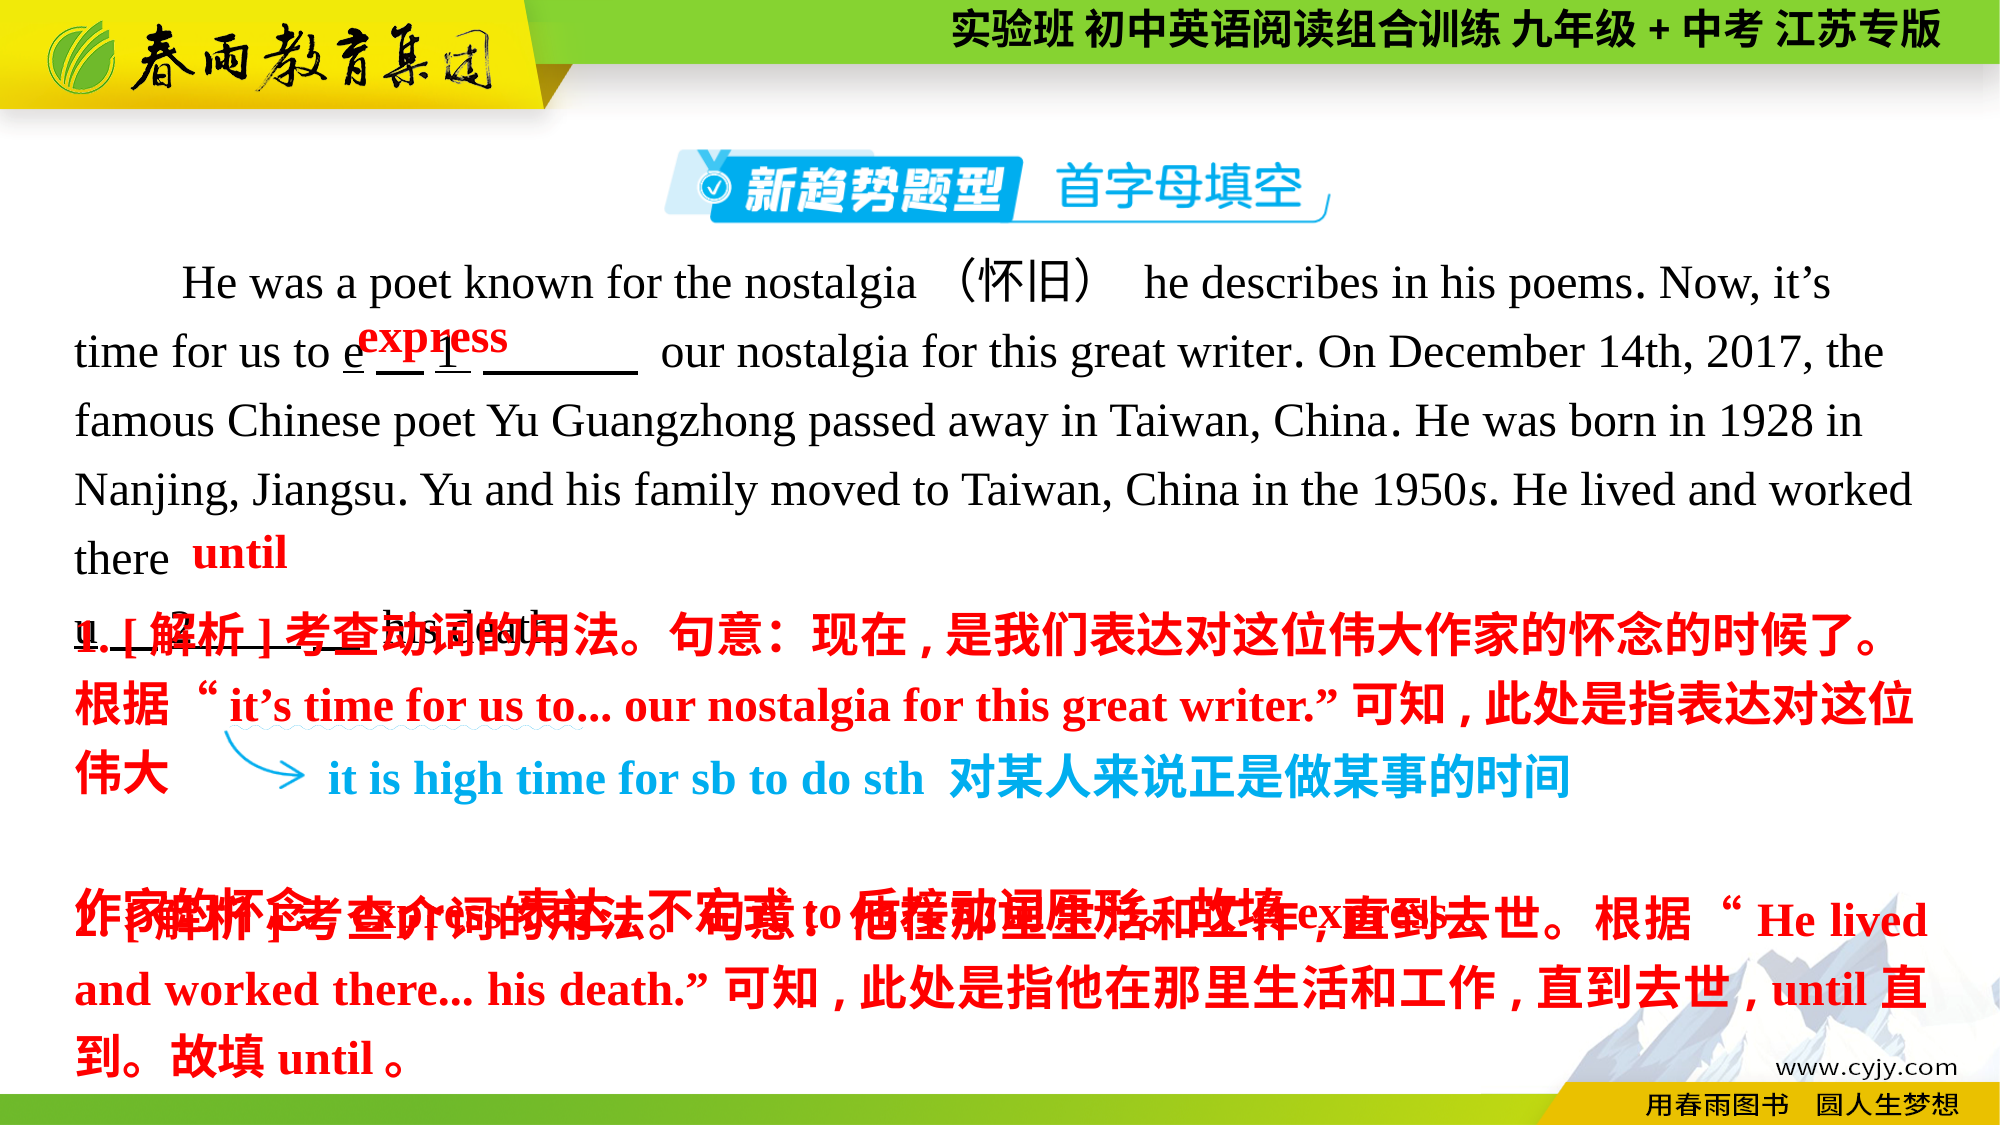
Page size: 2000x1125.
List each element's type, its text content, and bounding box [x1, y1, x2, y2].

picture [0, 0, 2000, 1125]
text_box 1. [解析]考查动词的用法。句意：现在,是我们表达对这位伟大作家的怀念的时候了。根据“it’s time for us to... our nostalgia for this great writer.”可知,此处是指表达对这位伟大 作家的怀念, express表达,不定式to后接动词原形。故填express。 [59, 586, 1944, 869]
list He was a poet known for the nostalgia（怀旧） he describes in his poems. Now, it’s time for us to e 1 our nostalgia for this great writer. On December 14th, 2017, the famous Chinese poet Yu Guangzhong passed away in Taiwan, China. He was born in 1928 in Nanjing, Jiangsu. Yu and his family moved to Taiwan, China in the 1950s. He lived and worked there u 2 his death. [59, 232, 1944, 586]
text_box express [342, 297, 583, 370]
text_box 2. [解析]考查介词的用法。句意：他在那里生活和工作,直到去世。根据“He lived and worked there... his death.”可知,此处是指他在那里生活和工作,直到去世, until直到。故填until。 [59, 869, 1944, 1092]
text_box until [177, 513, 363, 586]
text_box it is high time for sb to do sth 对某人来说正是做某事的时间 [313, 727, 1652, 812]
